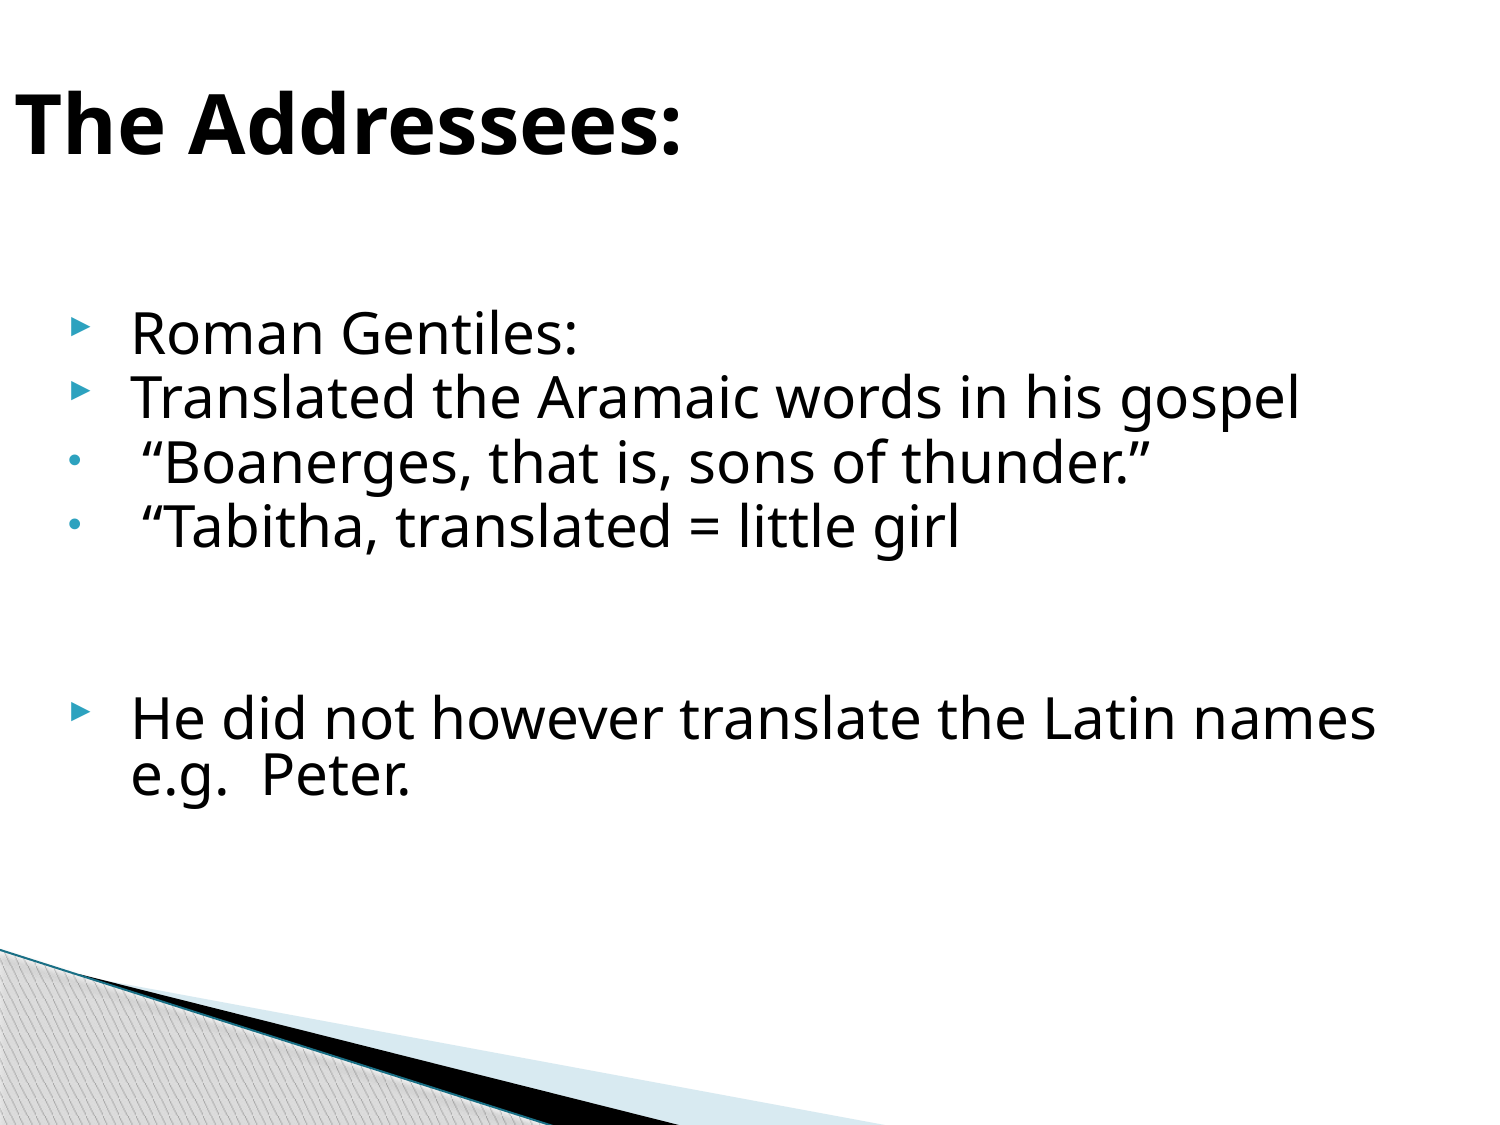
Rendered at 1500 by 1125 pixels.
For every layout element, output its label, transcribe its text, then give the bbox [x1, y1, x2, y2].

list Roman Gentiles: Translated the Aramaic words in his gospel “Boanerges, that is, sons of thunder.” “Tabitha, translated = little girl He did not however translate the Latin names e.g. Peter. [53, 302, 1404, 1046]
title The Addressees: [0, 45, 1425, 197]
